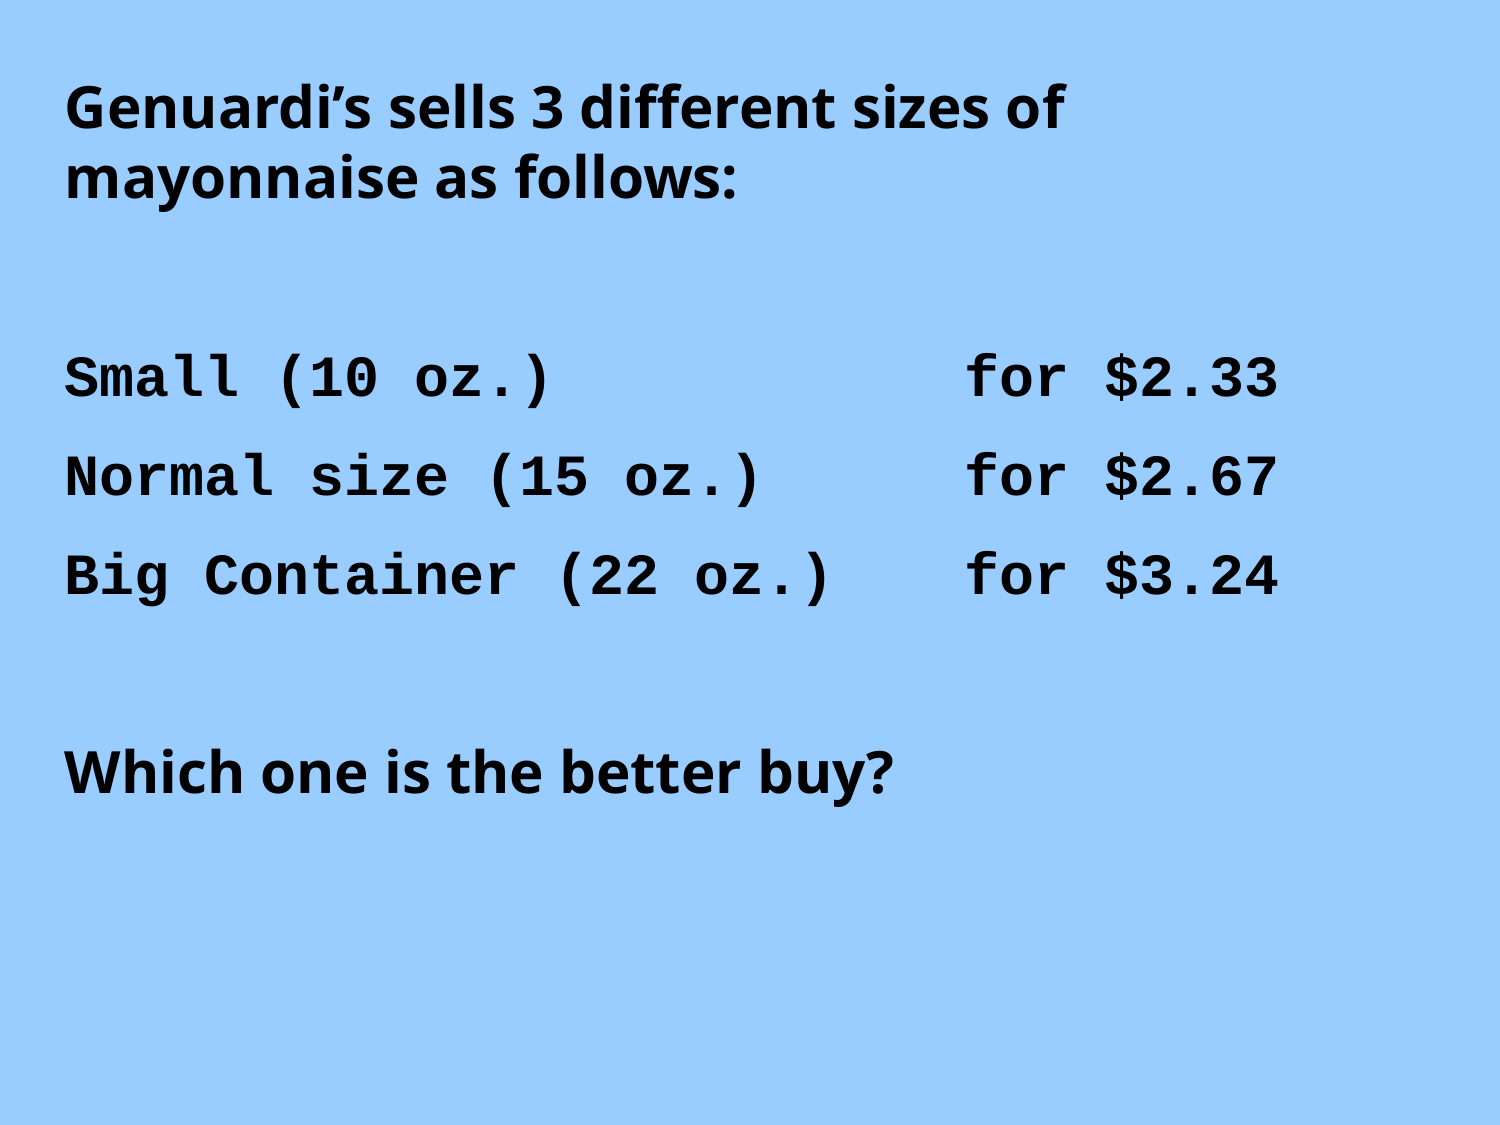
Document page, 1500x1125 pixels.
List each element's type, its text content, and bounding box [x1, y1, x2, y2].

text_box Genuardi’s sells 3 different sizes of mayonnaise as follows: Small (10 oz.) for $2.33 Normal size (15 oz.) for $2.67 Big Container (22 oz.) for $3.24 Which one is the better buy? [49, 62, 1413, 813]
